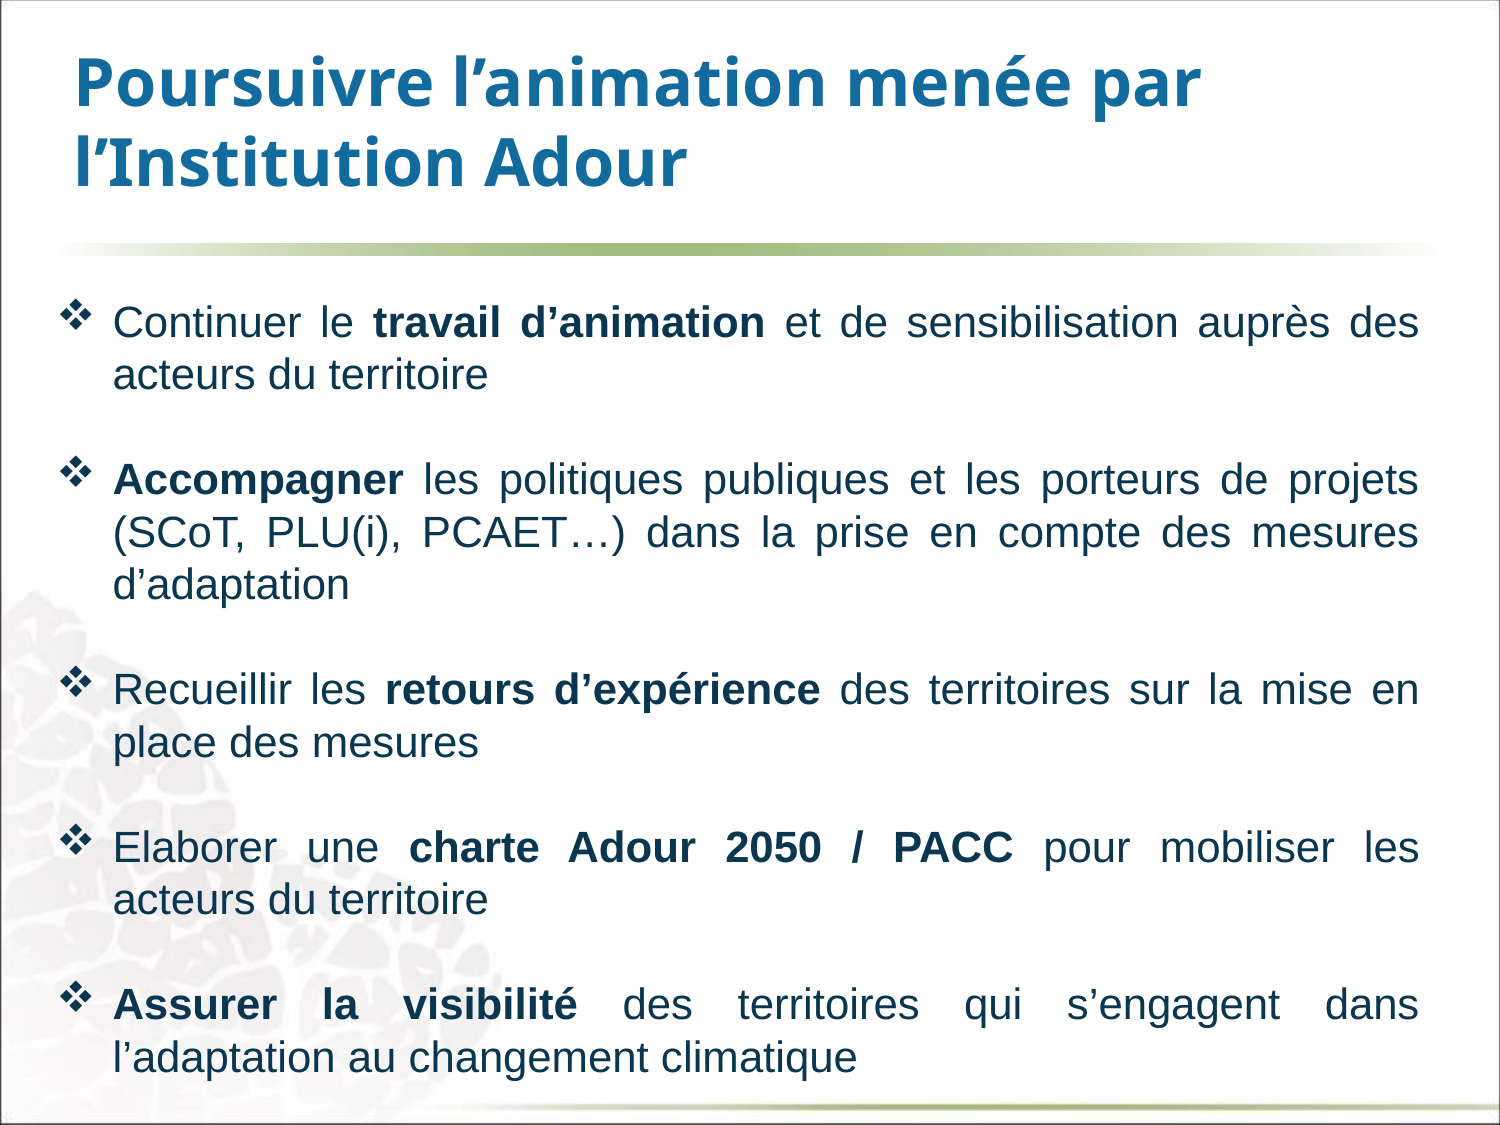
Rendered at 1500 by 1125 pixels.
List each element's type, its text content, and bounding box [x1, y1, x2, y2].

picture [0, 0, 1500, 1125]
title Poursuivre l’animation menée par l’Institution Adour [59, 78, 1500, 161]
text_box Continuer le travail d’animation et de sensibilisation auprès des acteurs du territoire Accompagner les politiques publiques et les porteurs de projets (SCoT, PLU(i), PCAET…) dans la prise en compte des mesures d’adaptation Recueillir les retours d’expérience des territoires sur la mise en place des mesures Elaborer une charte Adour 2050 / PACC pour mobiliser les acteurs du territoire Assurer la visibilité des territoires qui s’engagent dans l’adaptation au changement climatique [41, 286, 1436, 1089]
